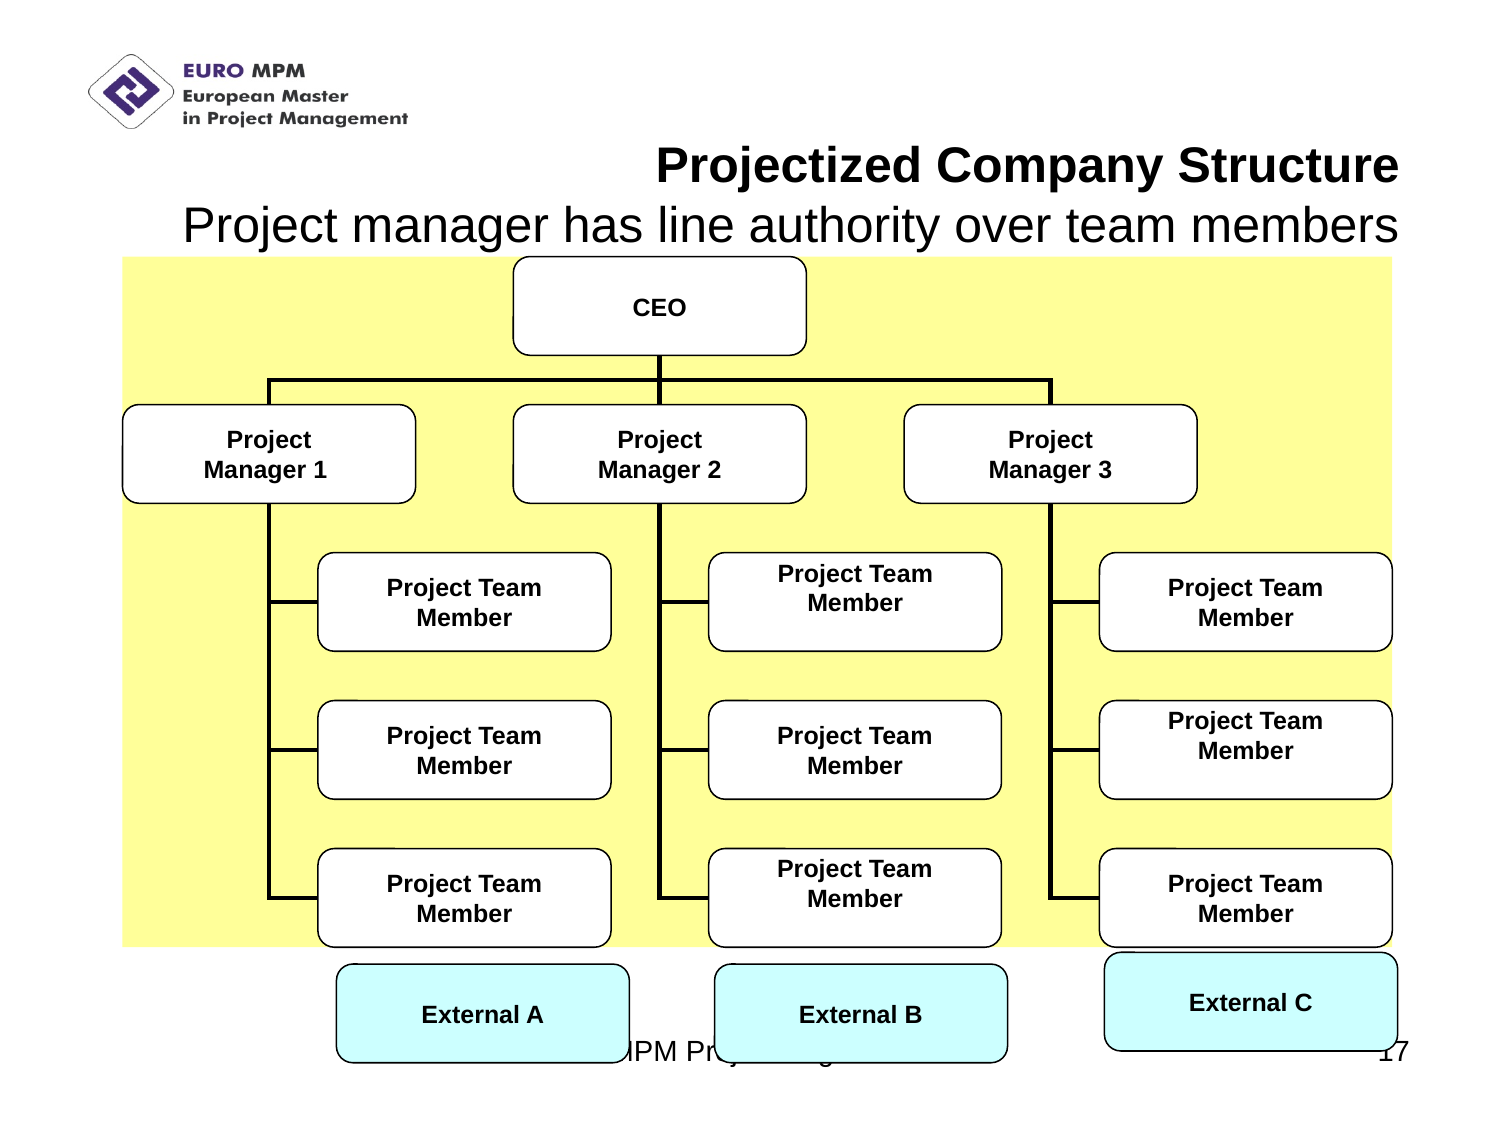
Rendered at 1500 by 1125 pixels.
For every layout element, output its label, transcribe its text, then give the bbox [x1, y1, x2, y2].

title Projectized Company Structure Project manager has line authority over team members [64, 125, 1415, 230]
slide_number 17 [1074, 1024, 1426, 1103]
picture [88, 54, 408, 125]
footer EuroMPM Project Organisation [512, 1024, 988, 1103]
text_box External B [714, 964, 1008, 1063]
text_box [122, 256, 1393, 948]
text_box External C [1104, 956, 1398, 1052]
text_box External A [336, 964, 630, 1063]
